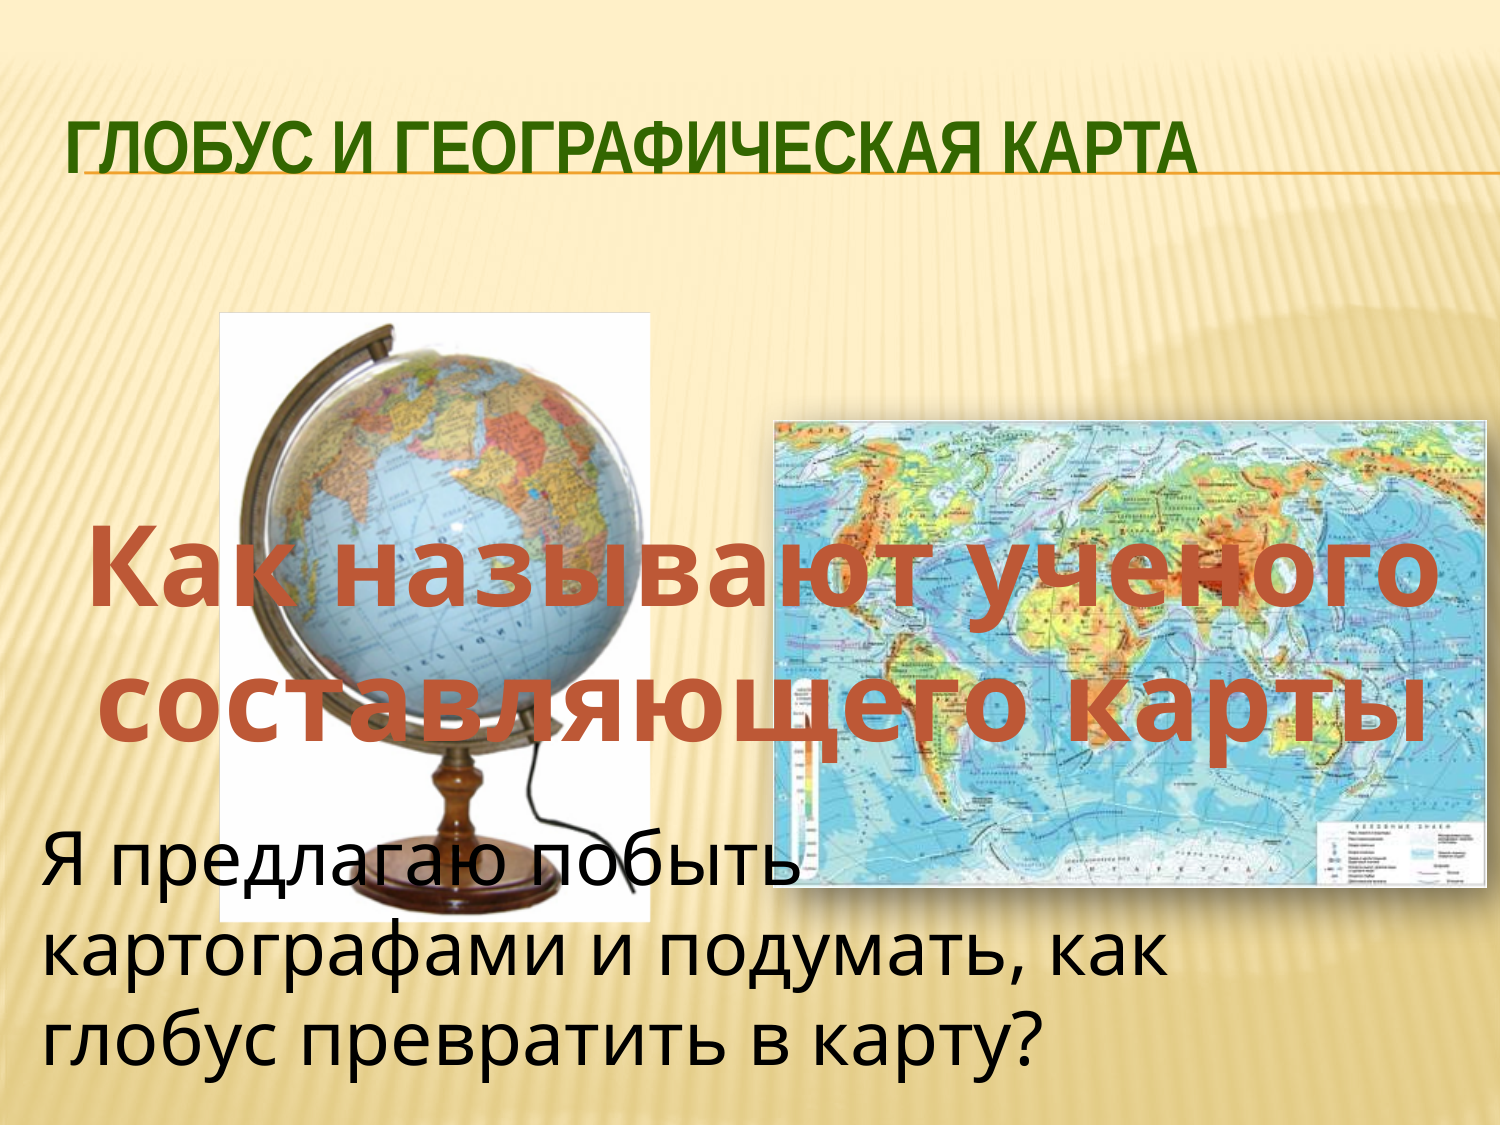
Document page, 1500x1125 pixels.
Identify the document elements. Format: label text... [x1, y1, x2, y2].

text_box Как называют ученого составляющего карты [29, 486, 208, 772]
title Глобус и географическая карта [49, 75, 1475, 213]
text_box Как называют ученого составляющего карты [661, 486, 763, 772]
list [218, 311, 652, 925]
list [773, 420, 1487, 888]
text_box Как называют ученого составляющего карты [1496, 486, 1500, 772]
text_box Я предлагаю побыть картографами и подумать, как глобус превратить в карту? [25, 803, 1282, 1088]
